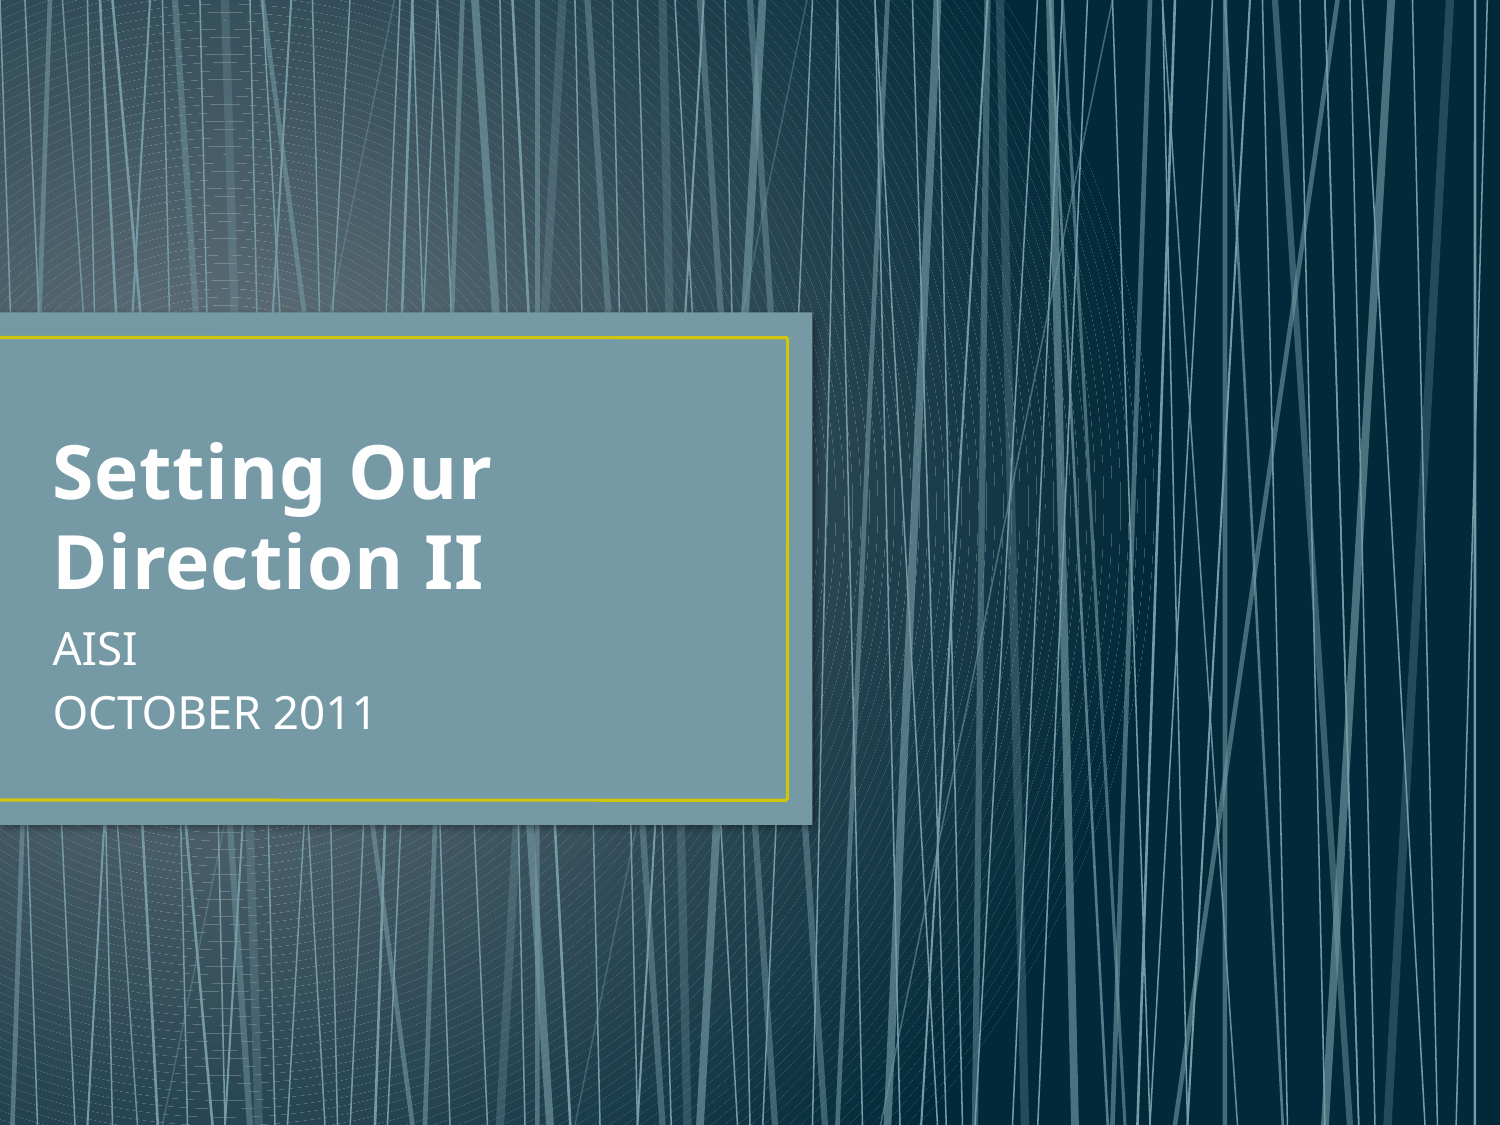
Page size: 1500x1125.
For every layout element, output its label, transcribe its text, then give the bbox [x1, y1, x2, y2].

title Setting Our Direction II [37, 349, 763, 612]
subtitle AISI OCTOBER 2011 [37, 612, 763, 788]
